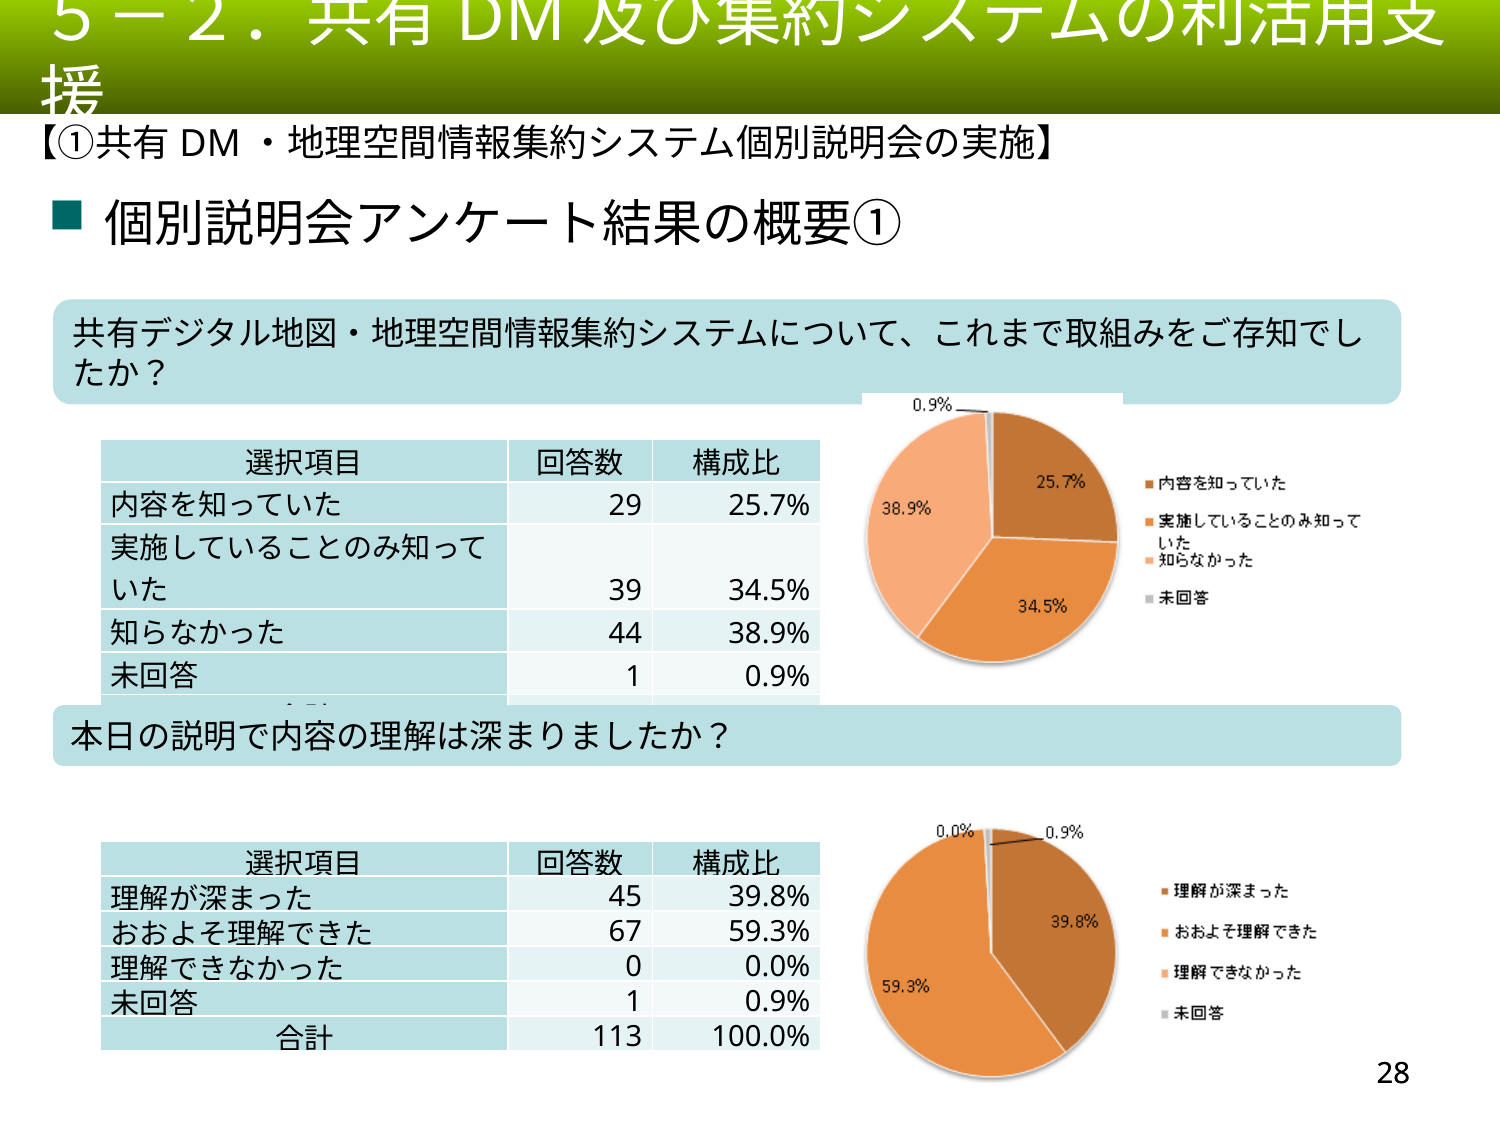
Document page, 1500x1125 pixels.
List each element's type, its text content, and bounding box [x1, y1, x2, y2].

table_cell 44 [509, 610, 652, 651]
table_cell 合計 [101, 1017, 507, 1050]
table_cell 34.5% [653, 525, 820, 608]
table_cell 100.0% [653, 1017, 820, 1050]
table_cell おおよそ理解できた [101, 912, 507, 945]
table_cell 113 [509, 1017, 652, 1050]
text_box ５－２．共有DM及び集約システムの利活用支援 [25, 12, 1471, 96]
table_header 回答数 [509, 842, 652, 875]
table_header 選択項目 [101, 842, 507, 875]
text_box 個別説明会アンケート結果の概要① [33, 184, 1468, 268]
table_header 構成比 [653, 842, 820, 875]
table_cell 知らなかった [101, 610, 507, 651]
table_cell 理解が深まった [101, 877, 507, 910]
table_cell 内容を知っていた [101, 483, 507, 523]
picture [861, 393, 1123, 670]
text_box 27 [1074, 1046, 1425, 1103]
table_cell 29 [509, 483, 652, 523]
table_cell 38.9% [653, 610, 820, 651]
text_box 共有デジタル地図・地理空間情報集約システムについて、これまで取組みをご存知でしたか？ [53, 299, 1402, 405]
table_cell 45 [509, 877, 652, 910]
table_cell 39 [509, 525, 652, 608]
table_cell 25.7% [653, 483, 820, 523]
table_cell 1 [509, 982, 652, 1015]
picture [1130, 465, 1370, 619]
table_cell 100.0% [653, 695, 820, 705]
table_cell 未回答 [101, 653, 507, 694]
table_cell 0 [509, 947, 652, 980]
picture [1151, 875, 1321, 1029]
table_header 選択項目 [101, 440, 507, 481]
table_cell 未回答 [101, 982, 507, 1015]
table_cell 0.9% [653, 653, 820, 694]
table_cell 理解できなかった [101, 947, 507, 980]
table_cell 67 [509, 912, 652, 945]
table_cell 39.8% [653, 877, 820, 910]
table_cell 合計 [101, 695, 507, 705]
table_cell 0.9% [653, 982, 820, 1015]
text_box 本日の説明で内容の理解は深まりましたか？ [53, 705, 1402, 766]
table_cell 1 [509, 653, 652, 694]
picture [863, 820, 1122, 1083]
text_box 【①共有DM・地理空間情報集約システム個別説明会の実施】 [5, 111, 1251, 172]
table_cell 0.0% [653, 947, 820, 980]
table_header 構成比 [653, 440, 820, 481]
table_header 回答数 [509, 440, 652, 481]
table_cell 59.3% [653, 912, 820, 945]
table_cell 113 [509, 695, 652, 705]
table_cell 実施していることのみ知っていた [101, 525, 507, 608]
